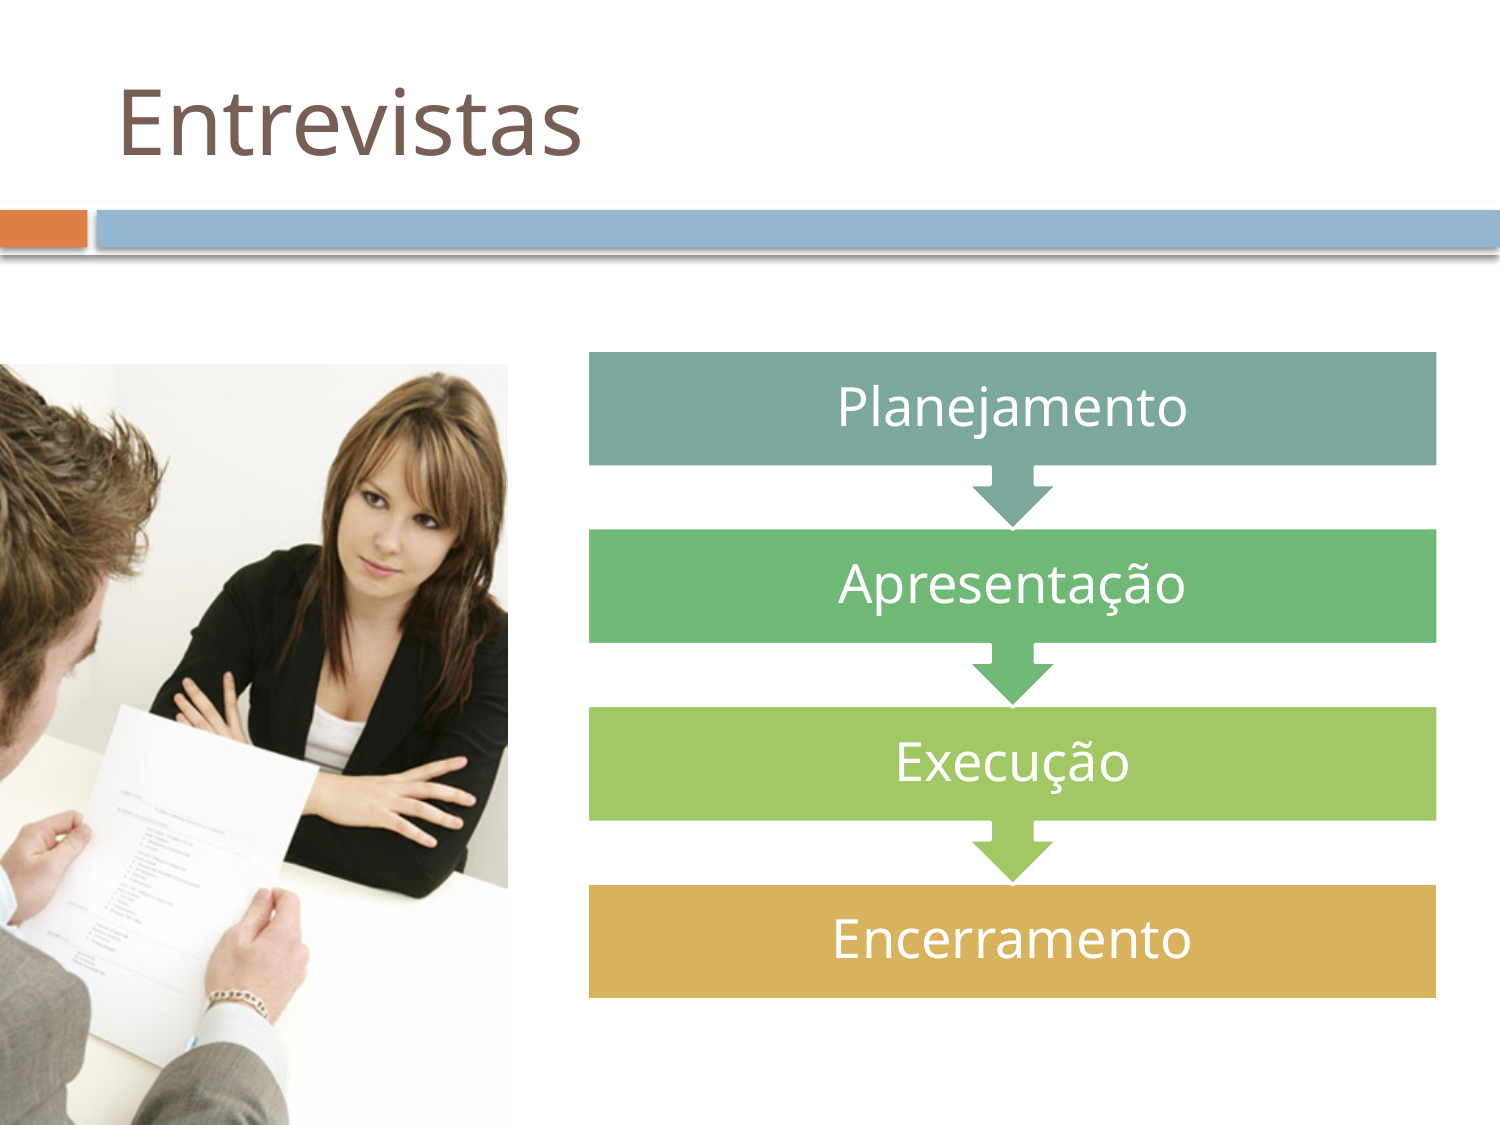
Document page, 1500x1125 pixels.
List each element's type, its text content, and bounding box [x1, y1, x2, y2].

title Entrevistas [100, 37, 1438, 200]
picture [0, 363, 509, 1125]
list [587, 349, 1439, 1001]
